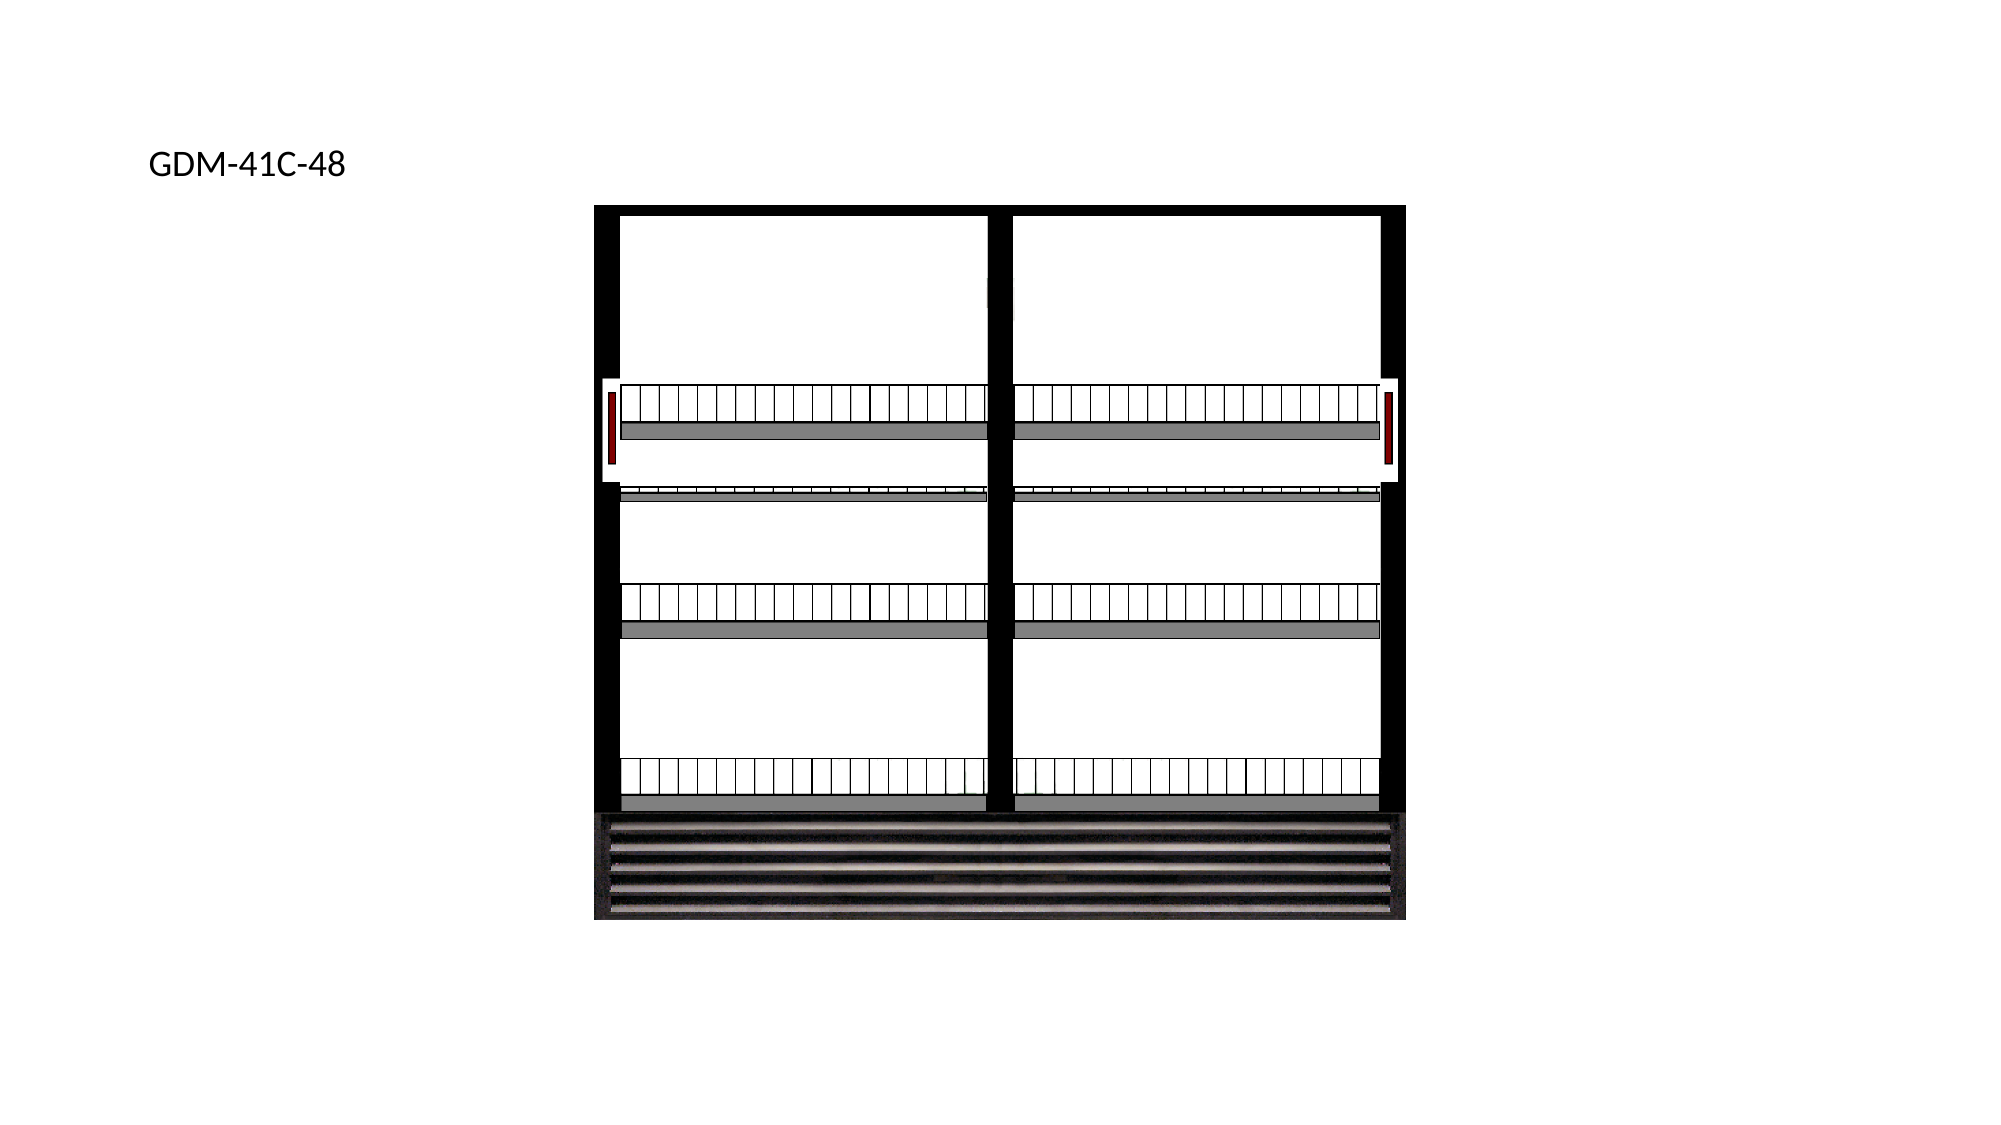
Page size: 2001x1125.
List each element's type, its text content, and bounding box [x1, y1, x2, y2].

picture [594, 205, 1406, 920]
text_box GDM-41C-48 [133, 131, 362, 192]
